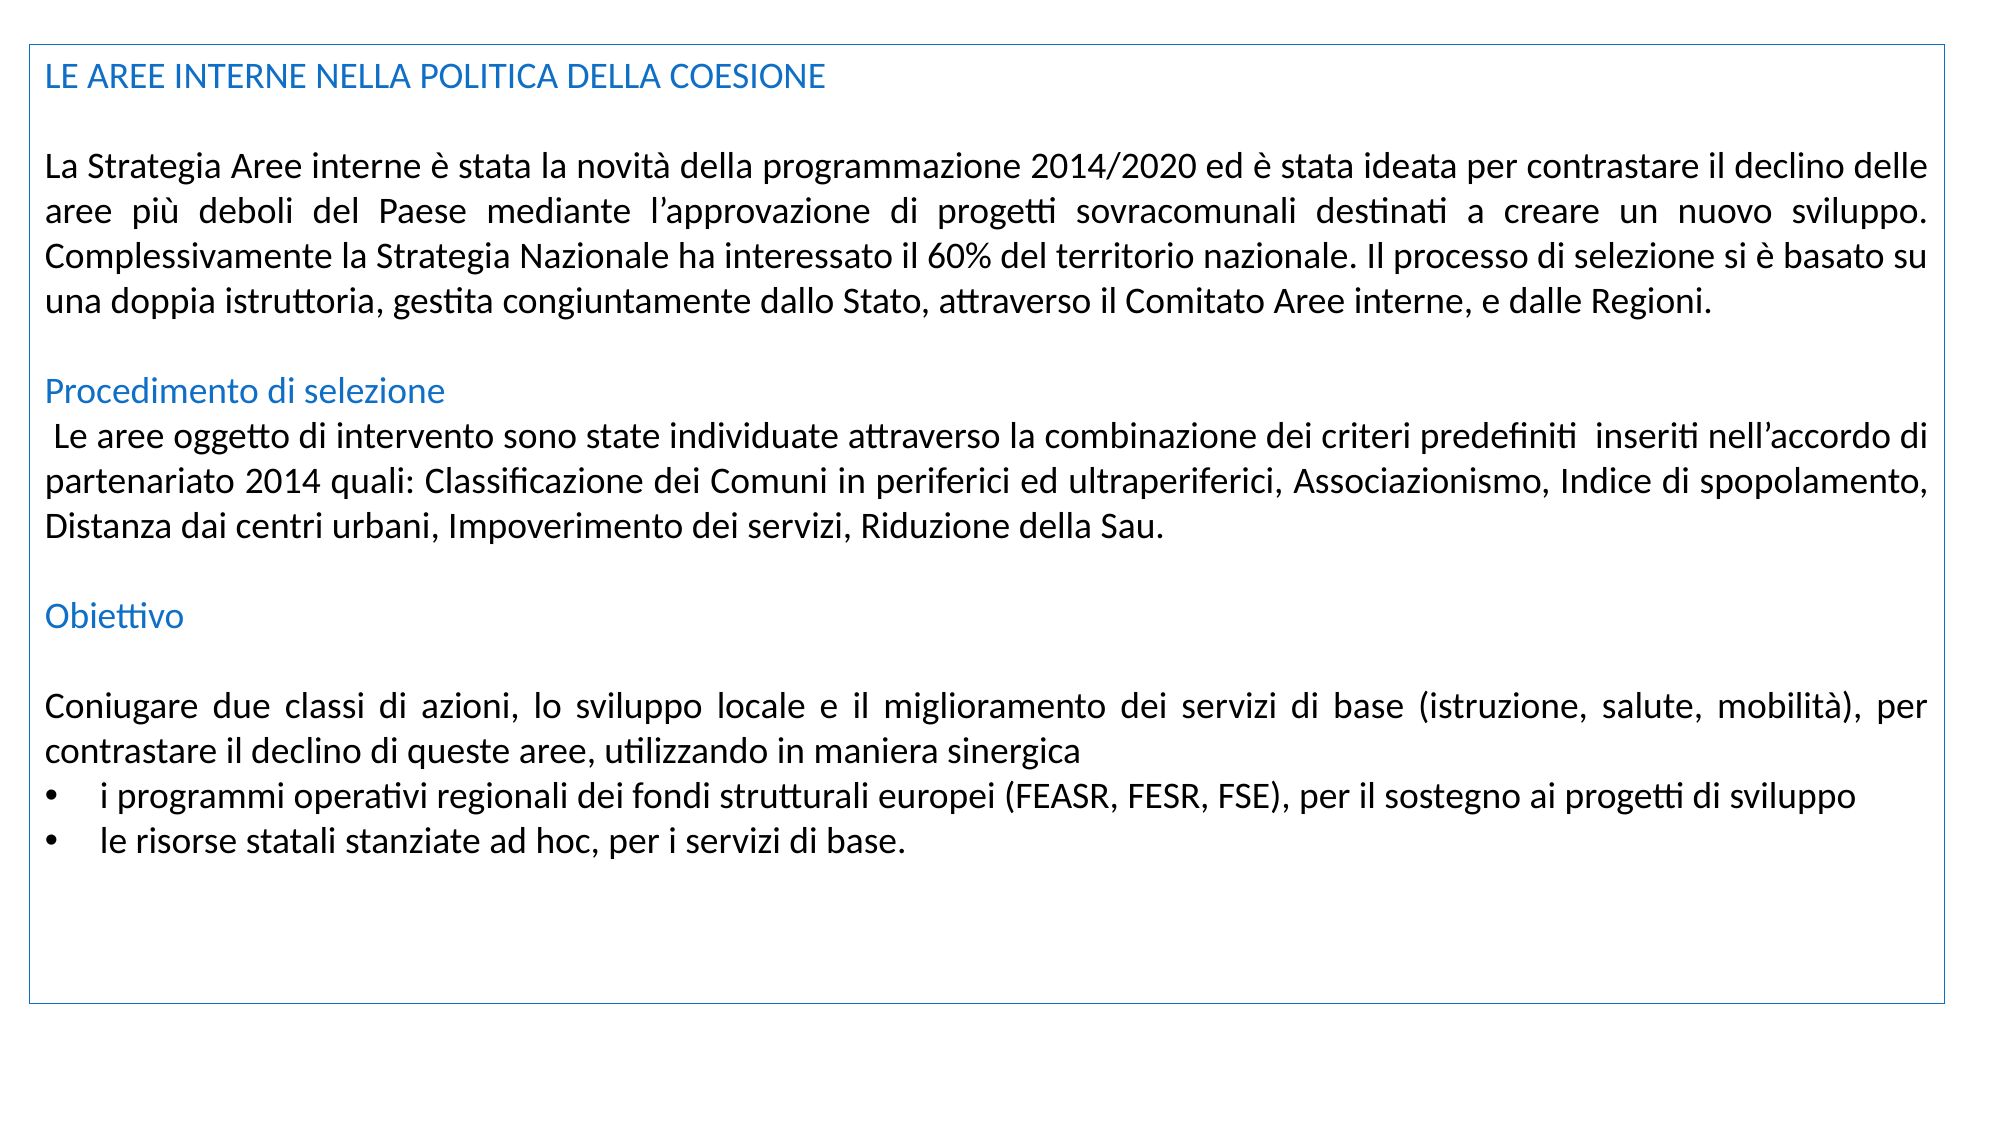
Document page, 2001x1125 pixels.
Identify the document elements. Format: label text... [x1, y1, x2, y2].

text_box LE AREE INTERNE NELLA POLITICA DELLA COESIONE La Strategia Aree interne è stata la novità della programmazione 2014/2020 ed è stata ideata per contrastare il declino delle aree più deboli del Paese mediante l’approvazione di progetti sovracomunali destinati a creare un nuovo sviluppo. Complessivamente la Strategia Nazionale ha interessato il 60% del territorio nazionale. Il processo di selezione si è basato su una doppia istruttoria, gestita congiuntamente dallo Stato, attraverso il Comitato Aree interne, e dalle Regioni. Procedimento di selezione Le aree oggetto di intervento sono state individuate attraverso la combinazione dei criteri predefiniti inseriti nell’accordo di partenariato 2014 quali: Classificazione dei Comuni in periferici ed ultraperiferici, Associazionismo, Indice di spopolamento, Distanza dai centri urbani, Impoverimento dei servizi, Riduzione della Sau. Obiettivo Coniugare due classi di azioni, lo sviluppo locale e il miglioramento dei servizi di base (istruzione, salute, mobilità), per contrastare il declino di queste aree, utilizzando in maniera sinergica i programmi operativi regionali dei fondi strutturali europei (FEASR, FESR, FSE), per il sostegno ai progetti di sviluppo le risorse statali stanziate ad hoc, per i servizi di base. [29, 44, 1945, 1004]
